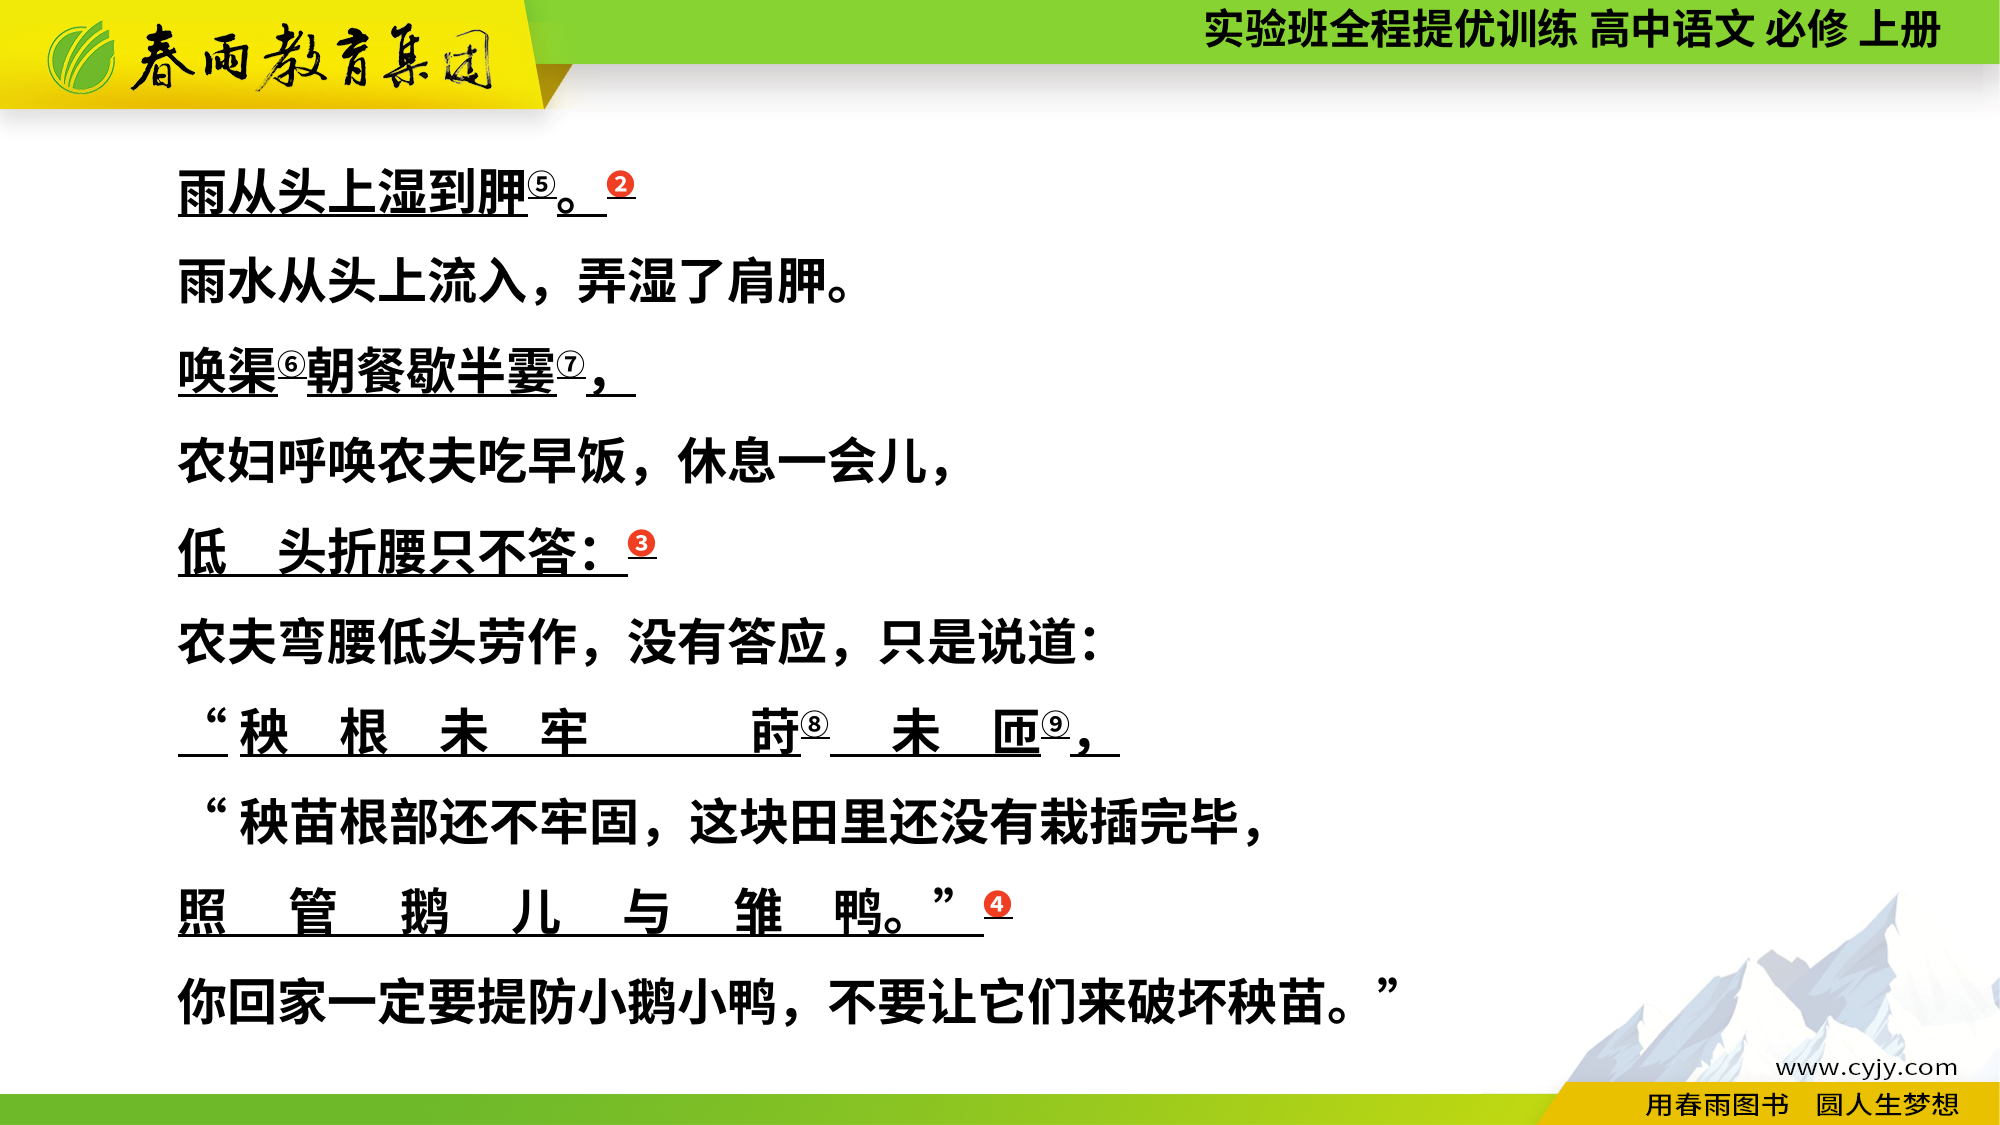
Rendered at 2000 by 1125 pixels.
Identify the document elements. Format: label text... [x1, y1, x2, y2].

picture [0, 0, 2000, 1125]
list 雨从头上湿到胛⑤。❷ 雨水从头上流入，弄湿了肩胛。 唤渠⑥朝餐歇半霎⑦， 农妇呼唤农夫吃早饭，休息一会儿， 低 头折腰只不答：❸ 农夫弯腰低头劳作，没有答应，只是说道： “秧 根 未 牢 莳⑧ 未 匝⑨， “秧苗根部还不牢固，这块田里还没有栽插完毕， 照 管 鹅 儿 与 雏 鸭。”❹ 你回家一定要提防小鹅小鸭，不要让它们来破坏秧苗。” [59, 122, 1944, 1047]
